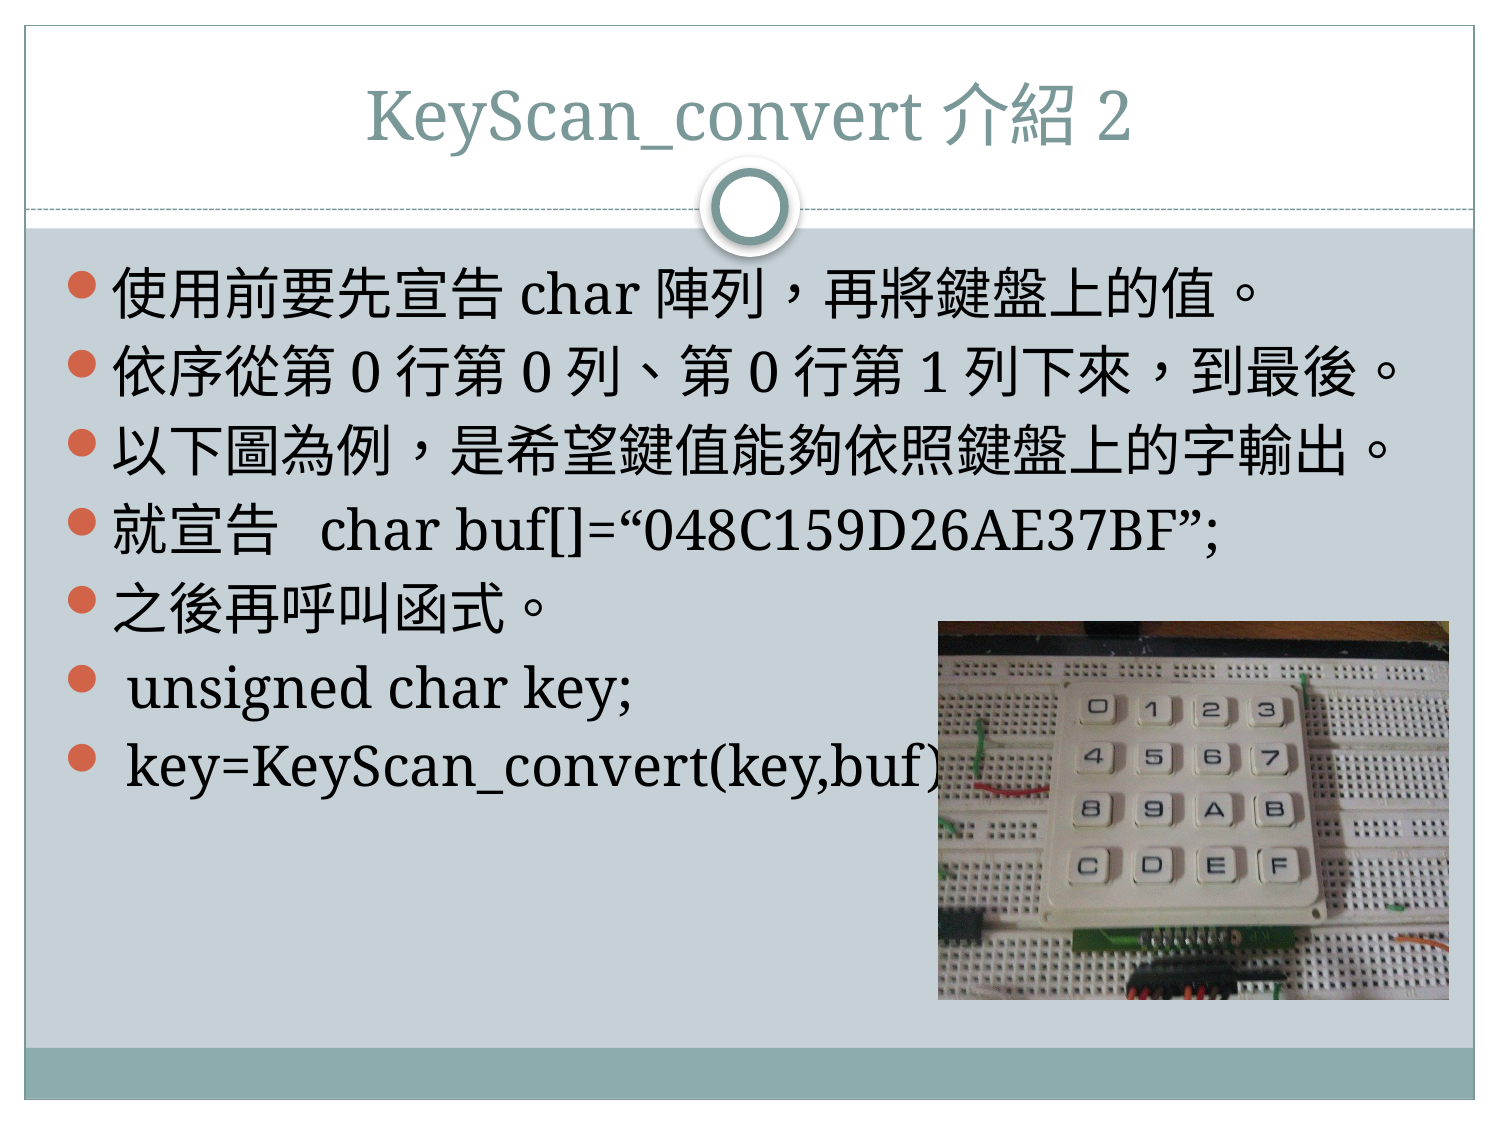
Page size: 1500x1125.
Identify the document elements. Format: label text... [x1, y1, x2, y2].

picture [938, 621, 1449, 1000]
title KeyScan_convert介紹2 [49, 37, 1450, 162]
list 使用前要先宣告char陣列，再將鍵盤上的值。 依序從第0行第0列、第0行第1列下來，到最後。 以下圖為例，是希望鍵值能夠依照鍵盤上的字輸出。 就宣告 char buf[]=“048C159D26AE37BF”; 之後再呼叫函式。 unsigned char key; key=KeyScan_convert(key,buf); [49, 250, 1445, 1001]
